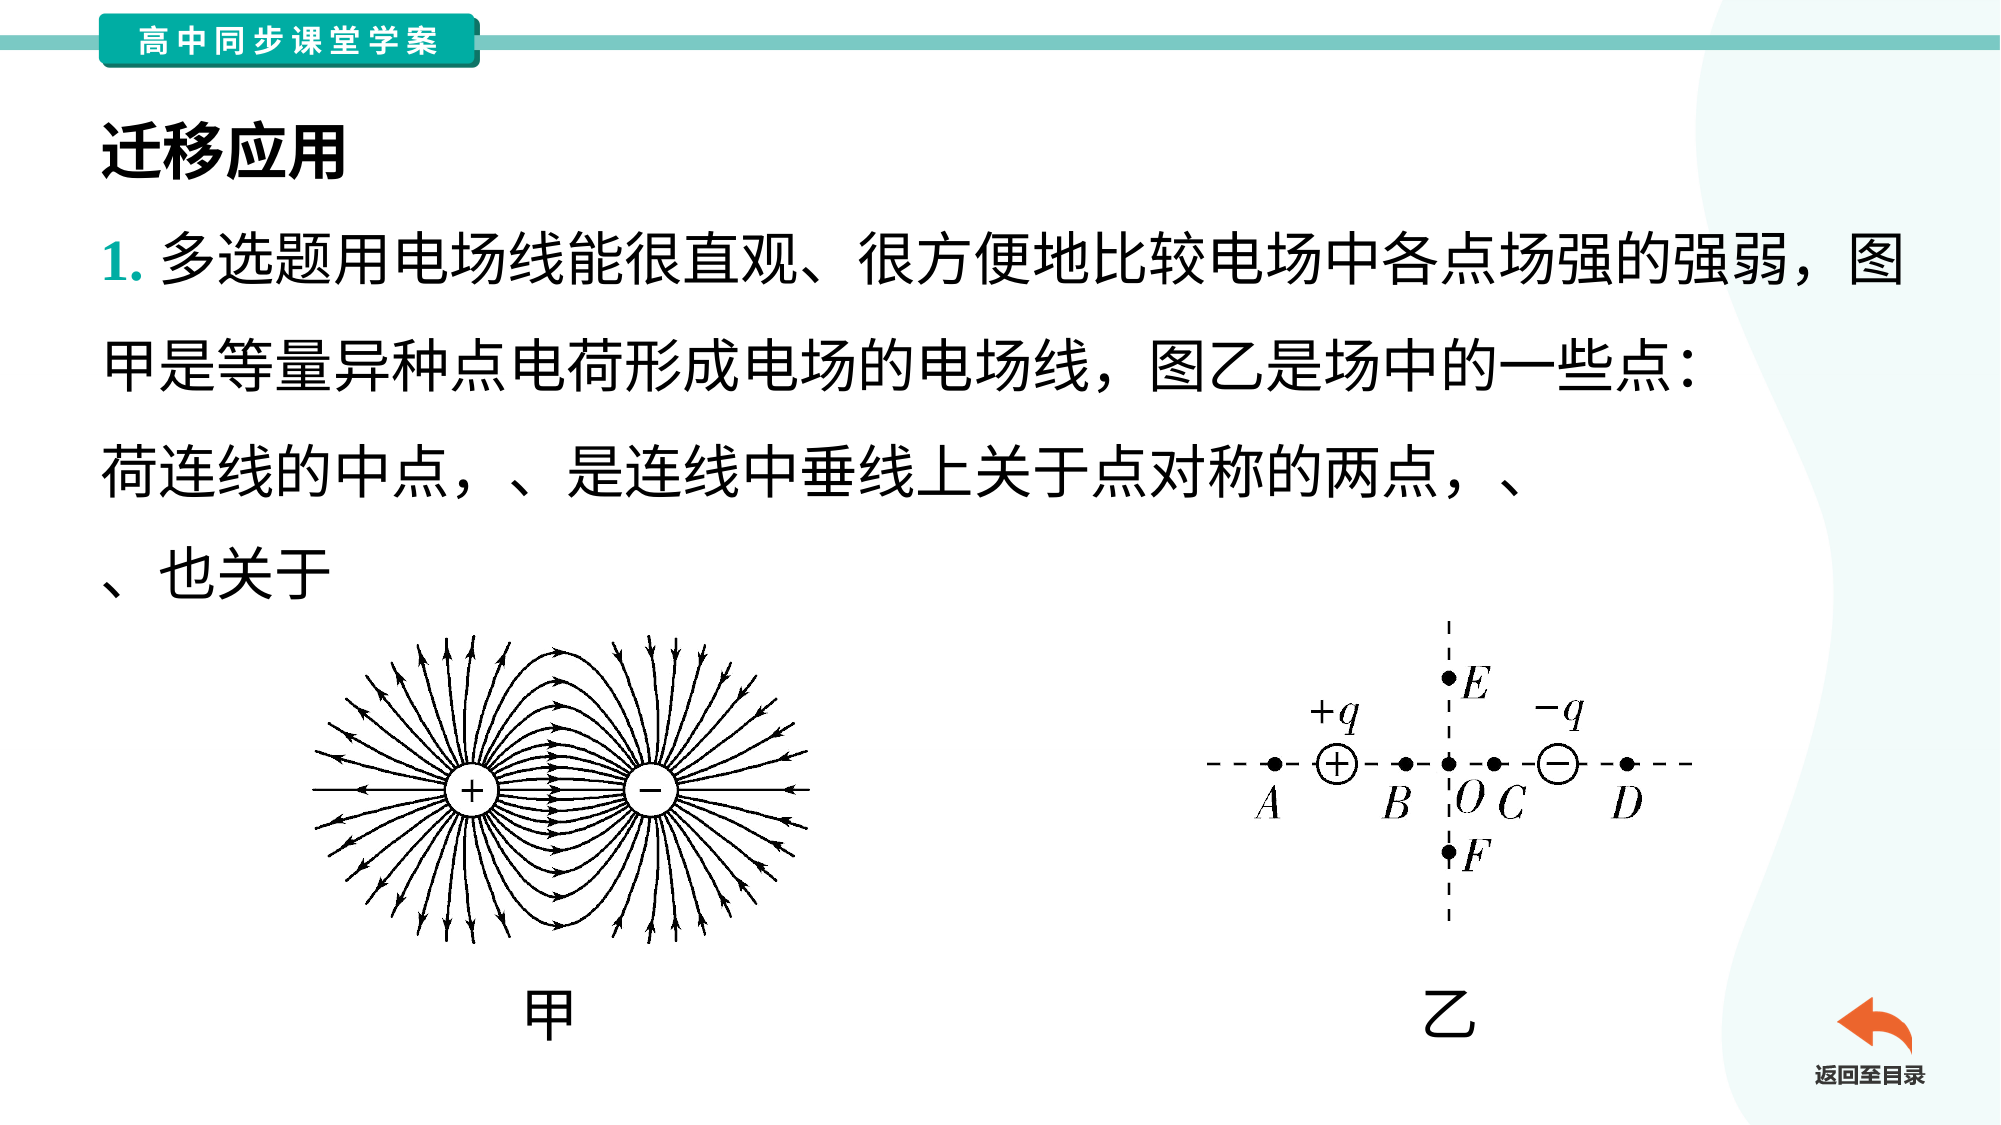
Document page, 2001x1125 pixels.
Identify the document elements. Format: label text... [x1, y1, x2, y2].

text_box 迁移应用 [100, 76, 1899, 248]
text_box 乙 [1413, 941, 1486, 1106]
text_box 甲 [513, 944, 586, 1107]
picture [0, 0, 2000, 1125]
